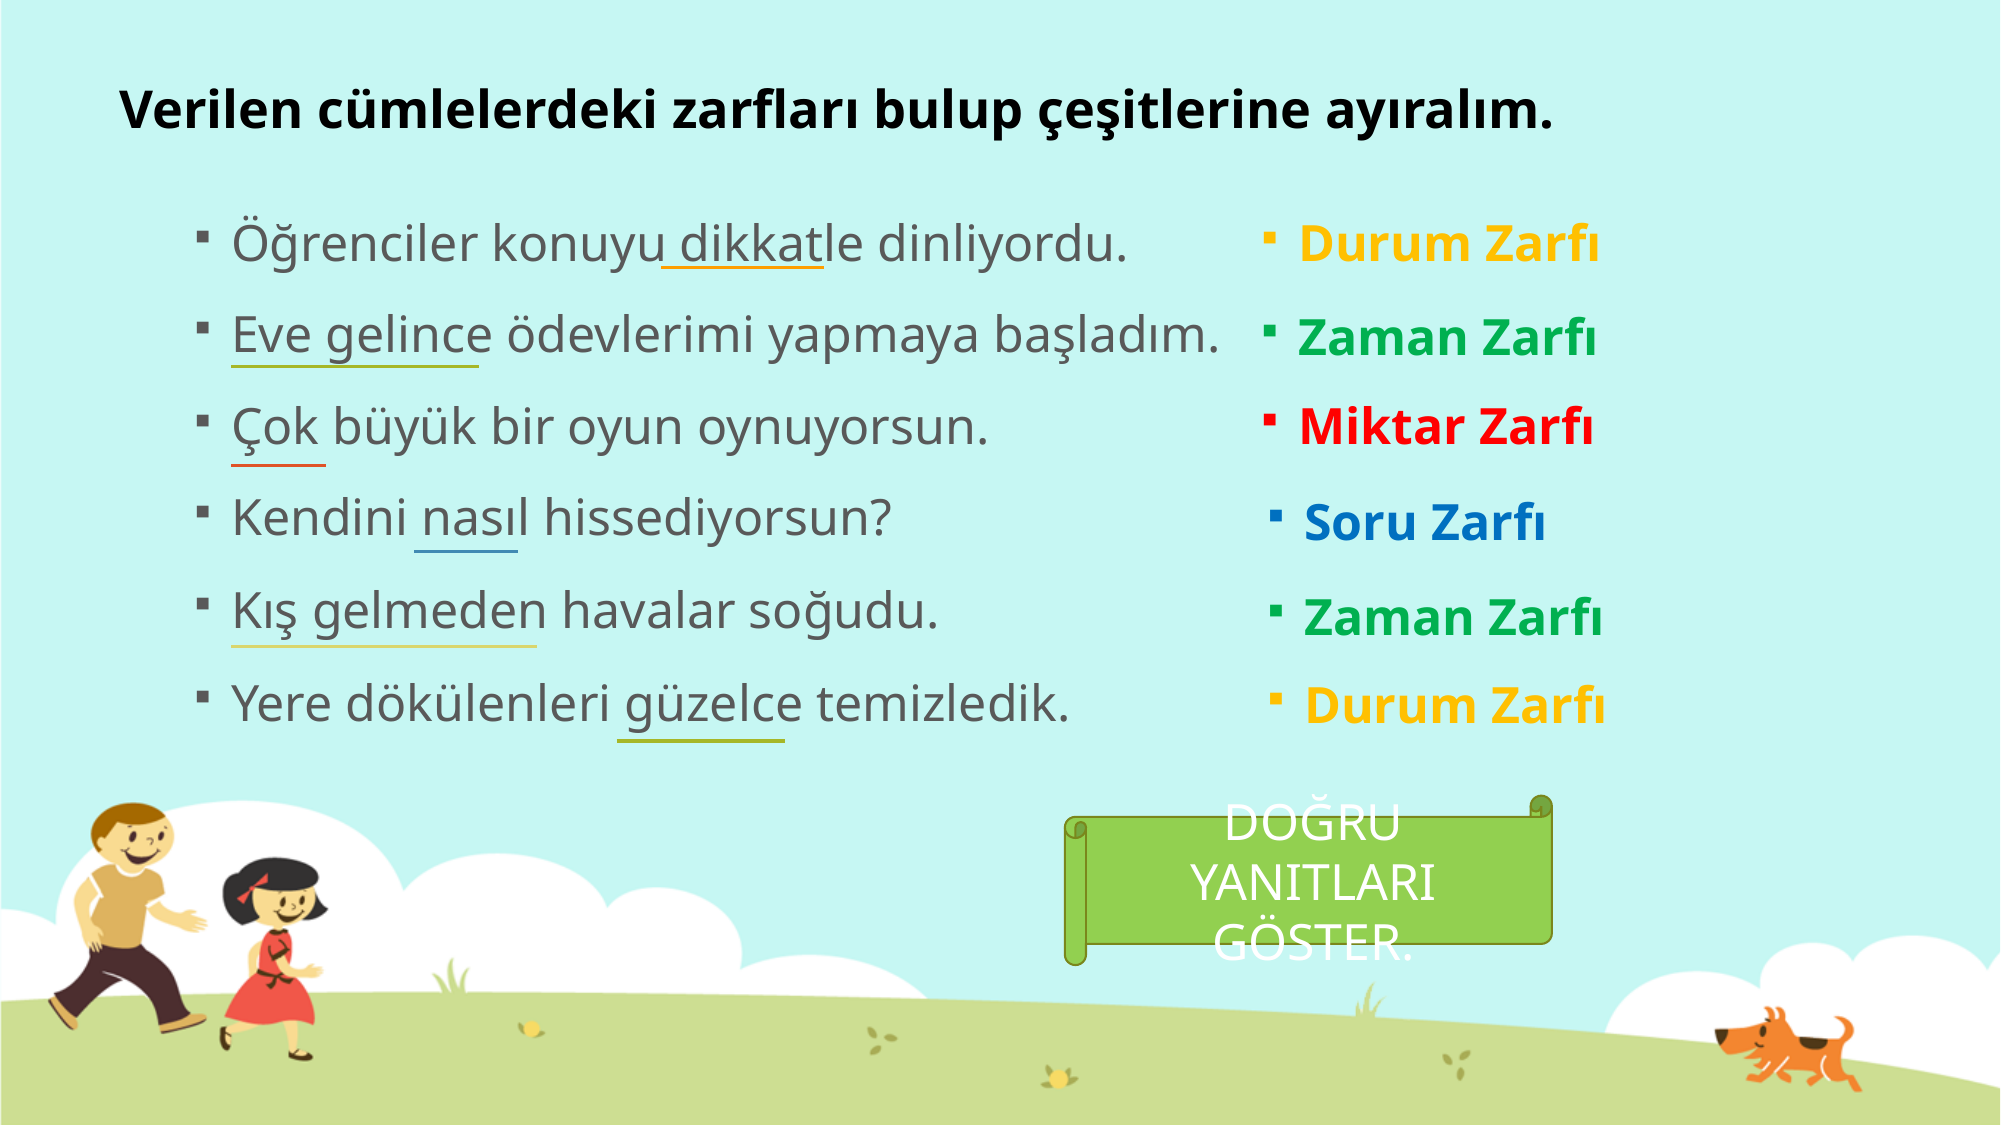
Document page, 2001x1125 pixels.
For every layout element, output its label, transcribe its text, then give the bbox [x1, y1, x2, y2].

picture [0, 0, 2001, 1125]
text_box Öğrenciler konuyu dikkatle dinliyordu. [171, 210, 1829, 301]
text_box Miktar Zarfı [1238, 393, 1652, 483]
text_box Kendini nasıl hissediyorsun? [171, 485, 1829, 577]
text_box Eve gelince ödevlerimi yapmaya başladım. [171, 301, 1829, 393]
text_box Soru Zarfı [1244, 489, 1658, 579]
text_box Durum Zarfı [1244, 672, 1658, 762]
text_box Kış gelmeden havalar soğudu. [171, 577, 1245, 669]
text_box Zaman Zarfı [1244, 584, 1658, 672]
text_box Yere dökülenleri güzelce temizledik. [171, 670, 1244, 762]
title Verilen cümlelerdeki zarfları bulup çeşitlerine ayıralım. [104, 48, 1812, 148]
text_box DOĞRU YANITLARI GÖSTER. [1063, 794, 1553, 967]
text_box Durum Zarfı [1238, 211, 1652, 300]
text_box Zaman Zarfı [1238, 304, 1652, 393]
text_box Çok büyük bir oyun oynuyorsun. [171, 394, 1959, 486]
